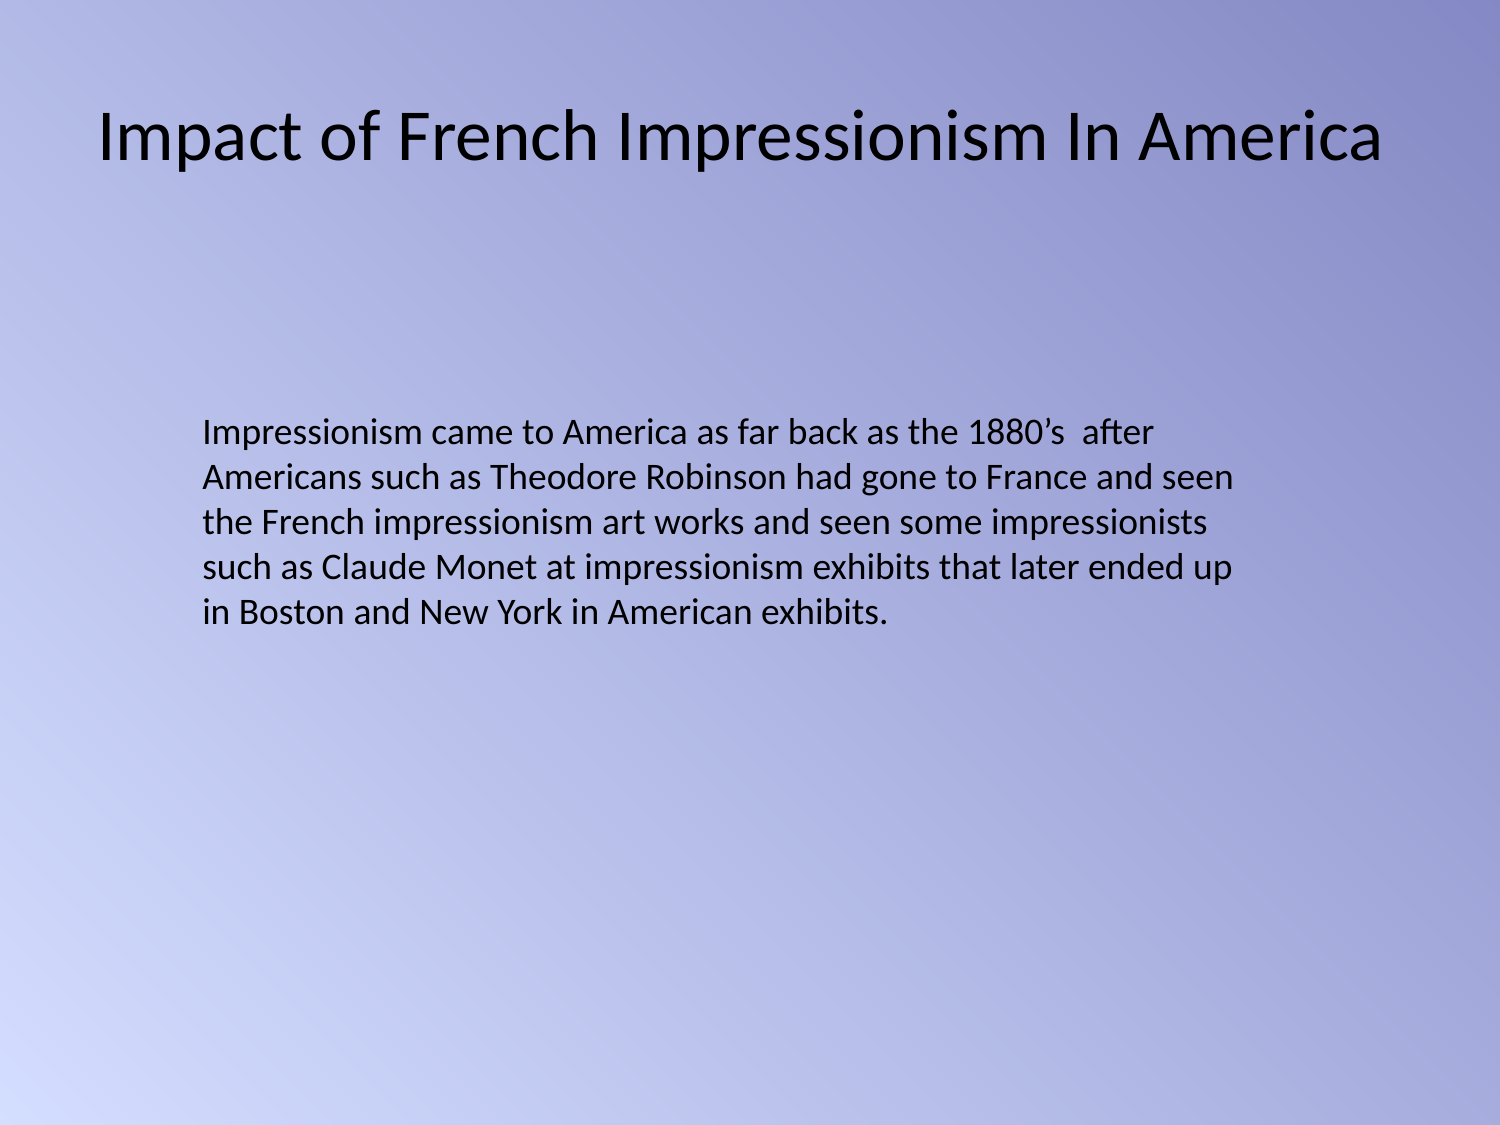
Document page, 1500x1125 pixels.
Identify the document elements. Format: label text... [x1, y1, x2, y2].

title Impact of French Impressionism In America [75, 37, 1425, 225]
text_box Impressionism came to America as far back as the 1880’s after Americans such as Theodore Robinson had gone to France and seen the French impressionism art works and seen some impressionists such as Claude Monet at impressionism exhibits that later ended up in Boston and New York in American exhibits. [187, 399, 1275, 640]
